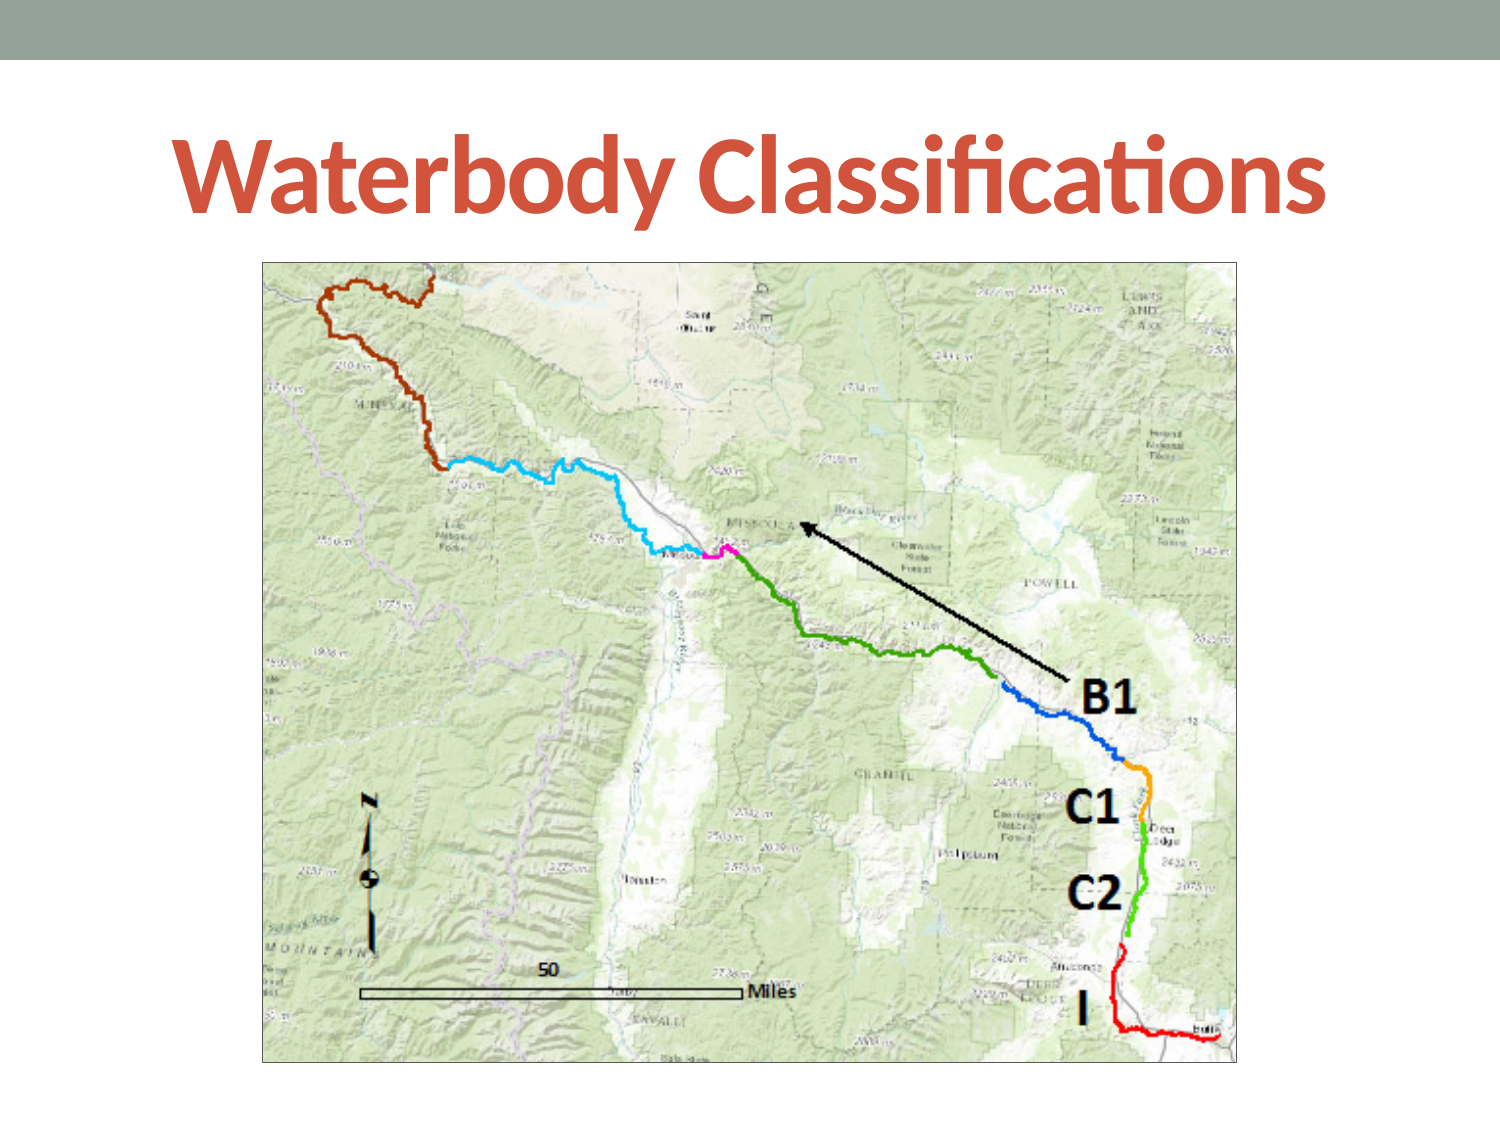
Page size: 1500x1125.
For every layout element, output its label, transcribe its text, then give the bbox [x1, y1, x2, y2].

title Waterbody Classifications [37, 87, 1463, 250]
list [262, 262, 1238, 1063]
